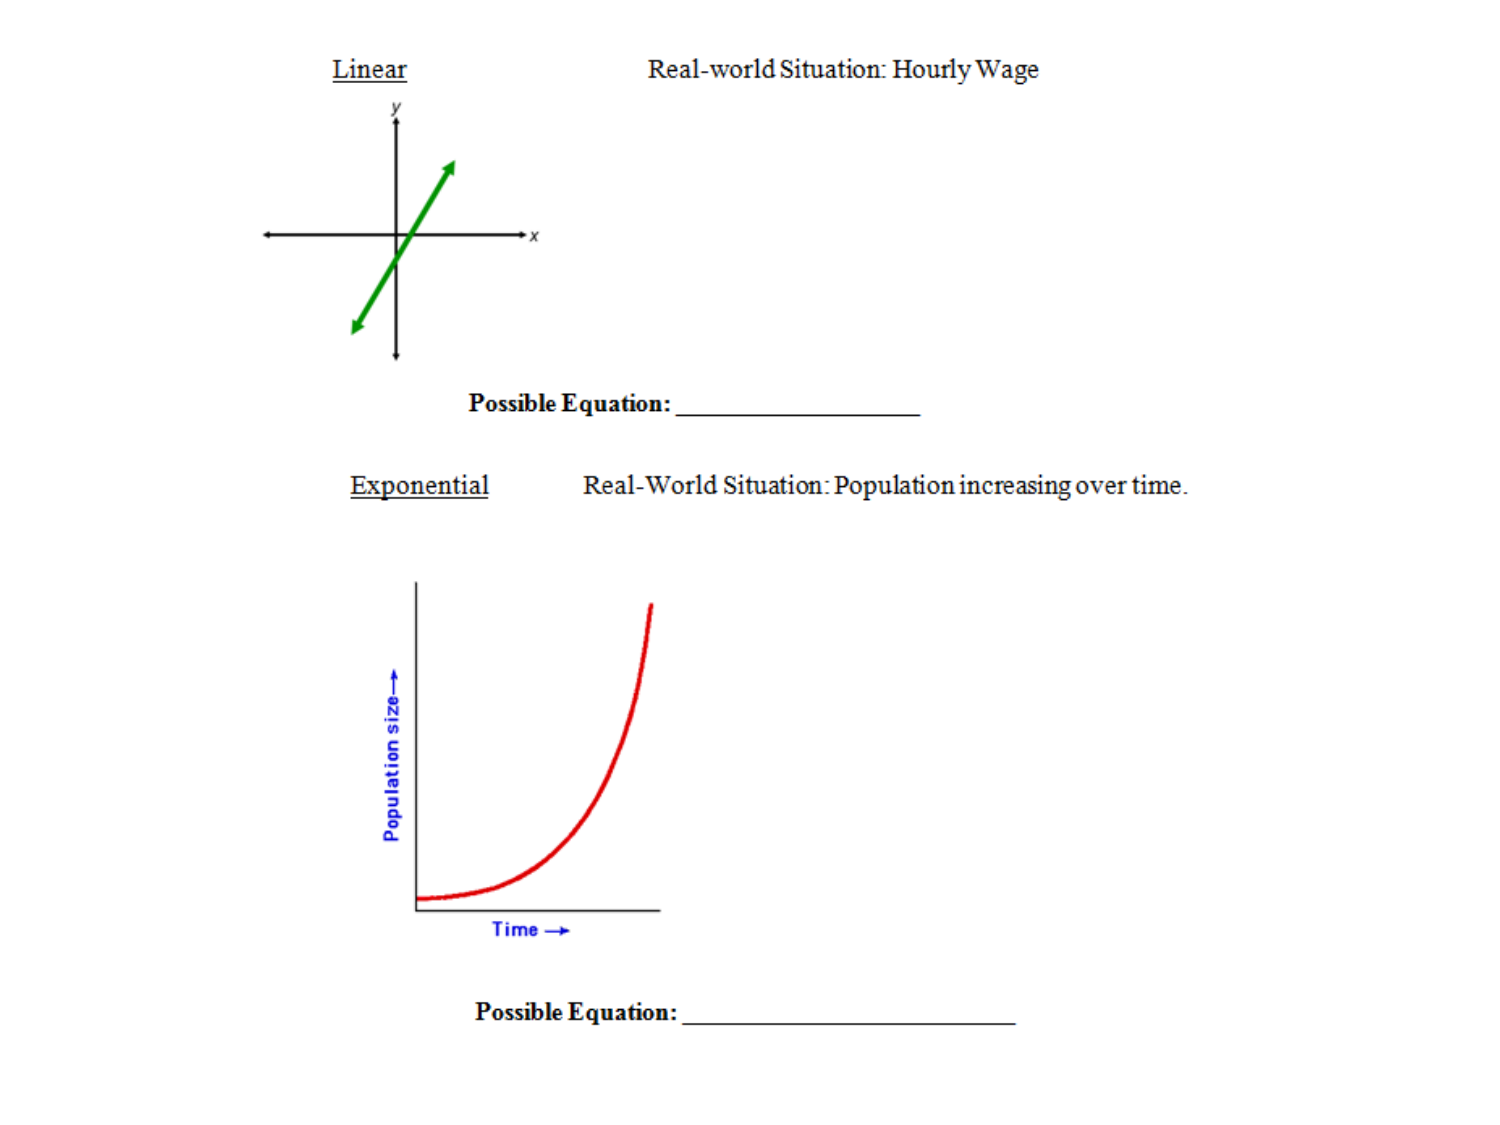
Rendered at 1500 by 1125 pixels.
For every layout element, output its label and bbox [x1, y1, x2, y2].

picture [249, 49, 1219, 1043]
